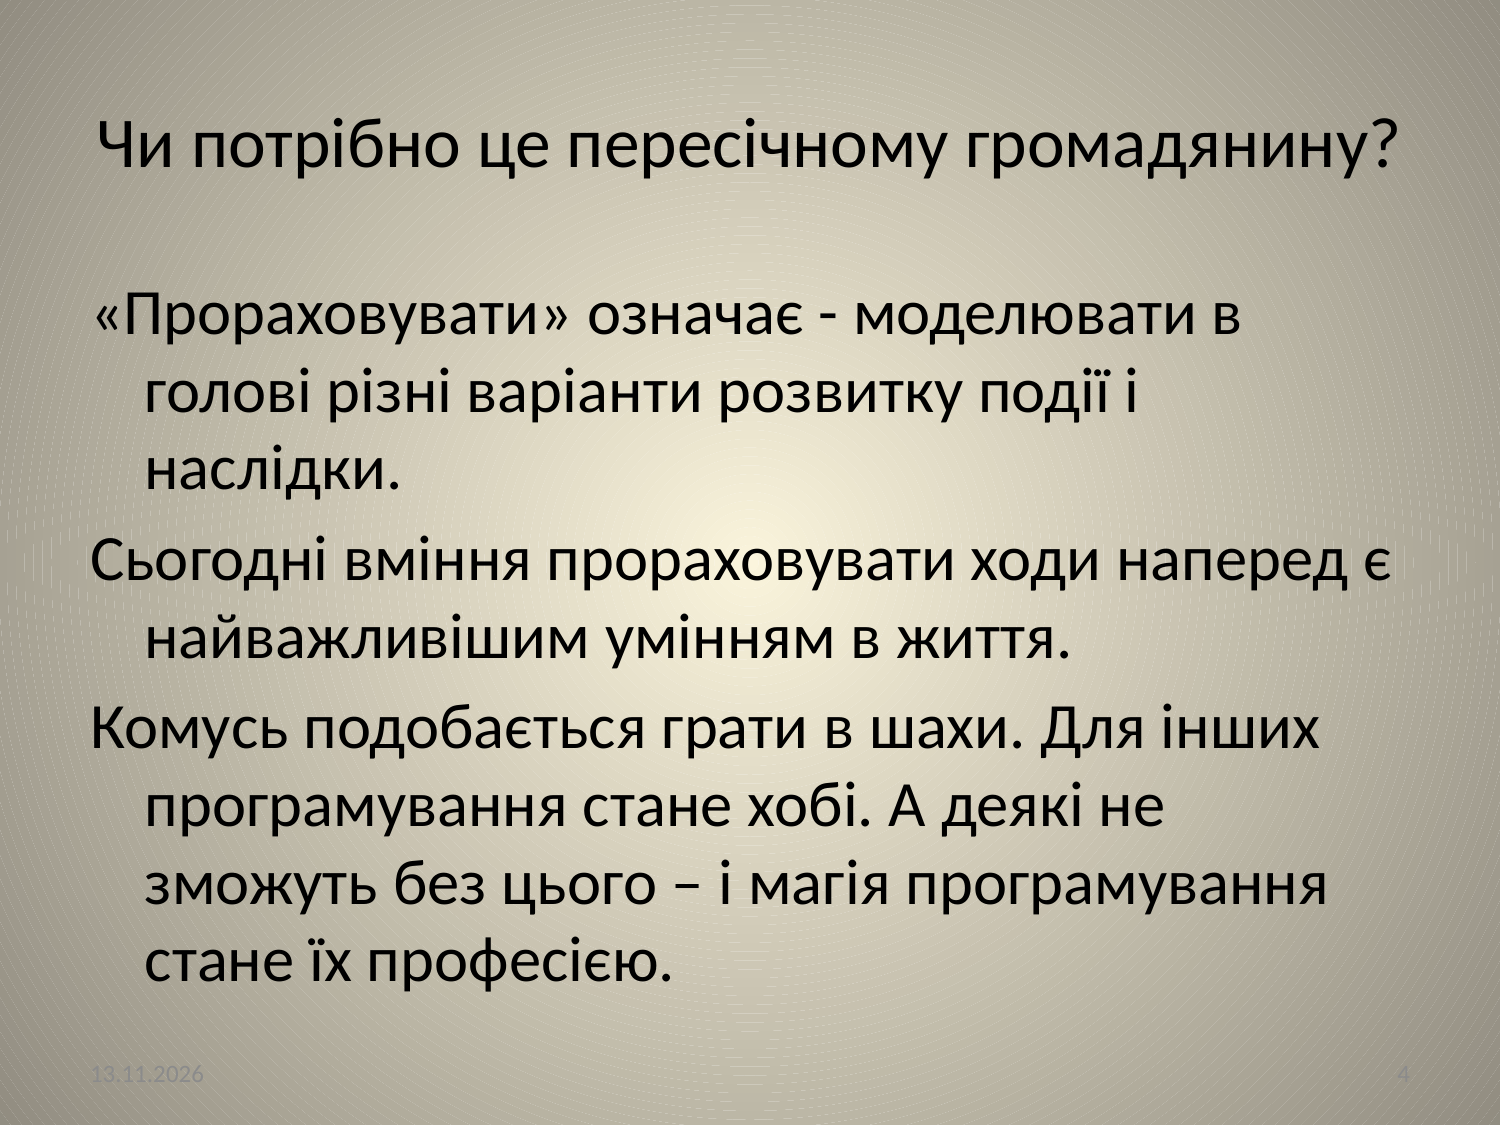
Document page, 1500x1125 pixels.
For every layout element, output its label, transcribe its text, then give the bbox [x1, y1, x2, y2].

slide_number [75, 1042, 425, 1103]
title Чи потрібно це пересічному громадянину? [75, 45, 1425, 233]
slide_number 4 [1074, 1042, 1425, 1103]
list «Прораховувати» означає - моделювати в голові різні варіанти розвитку події і наслідки. Сьогодні вміння прораховувати ходи наперед є найважливішим умінням в життя. Комусь подобається грати в шахи. Для інших програмування стане хобі. А деякі не зможуть без цього – і магія програмування стане їх професією. [75, 262, 1425, 1005]
